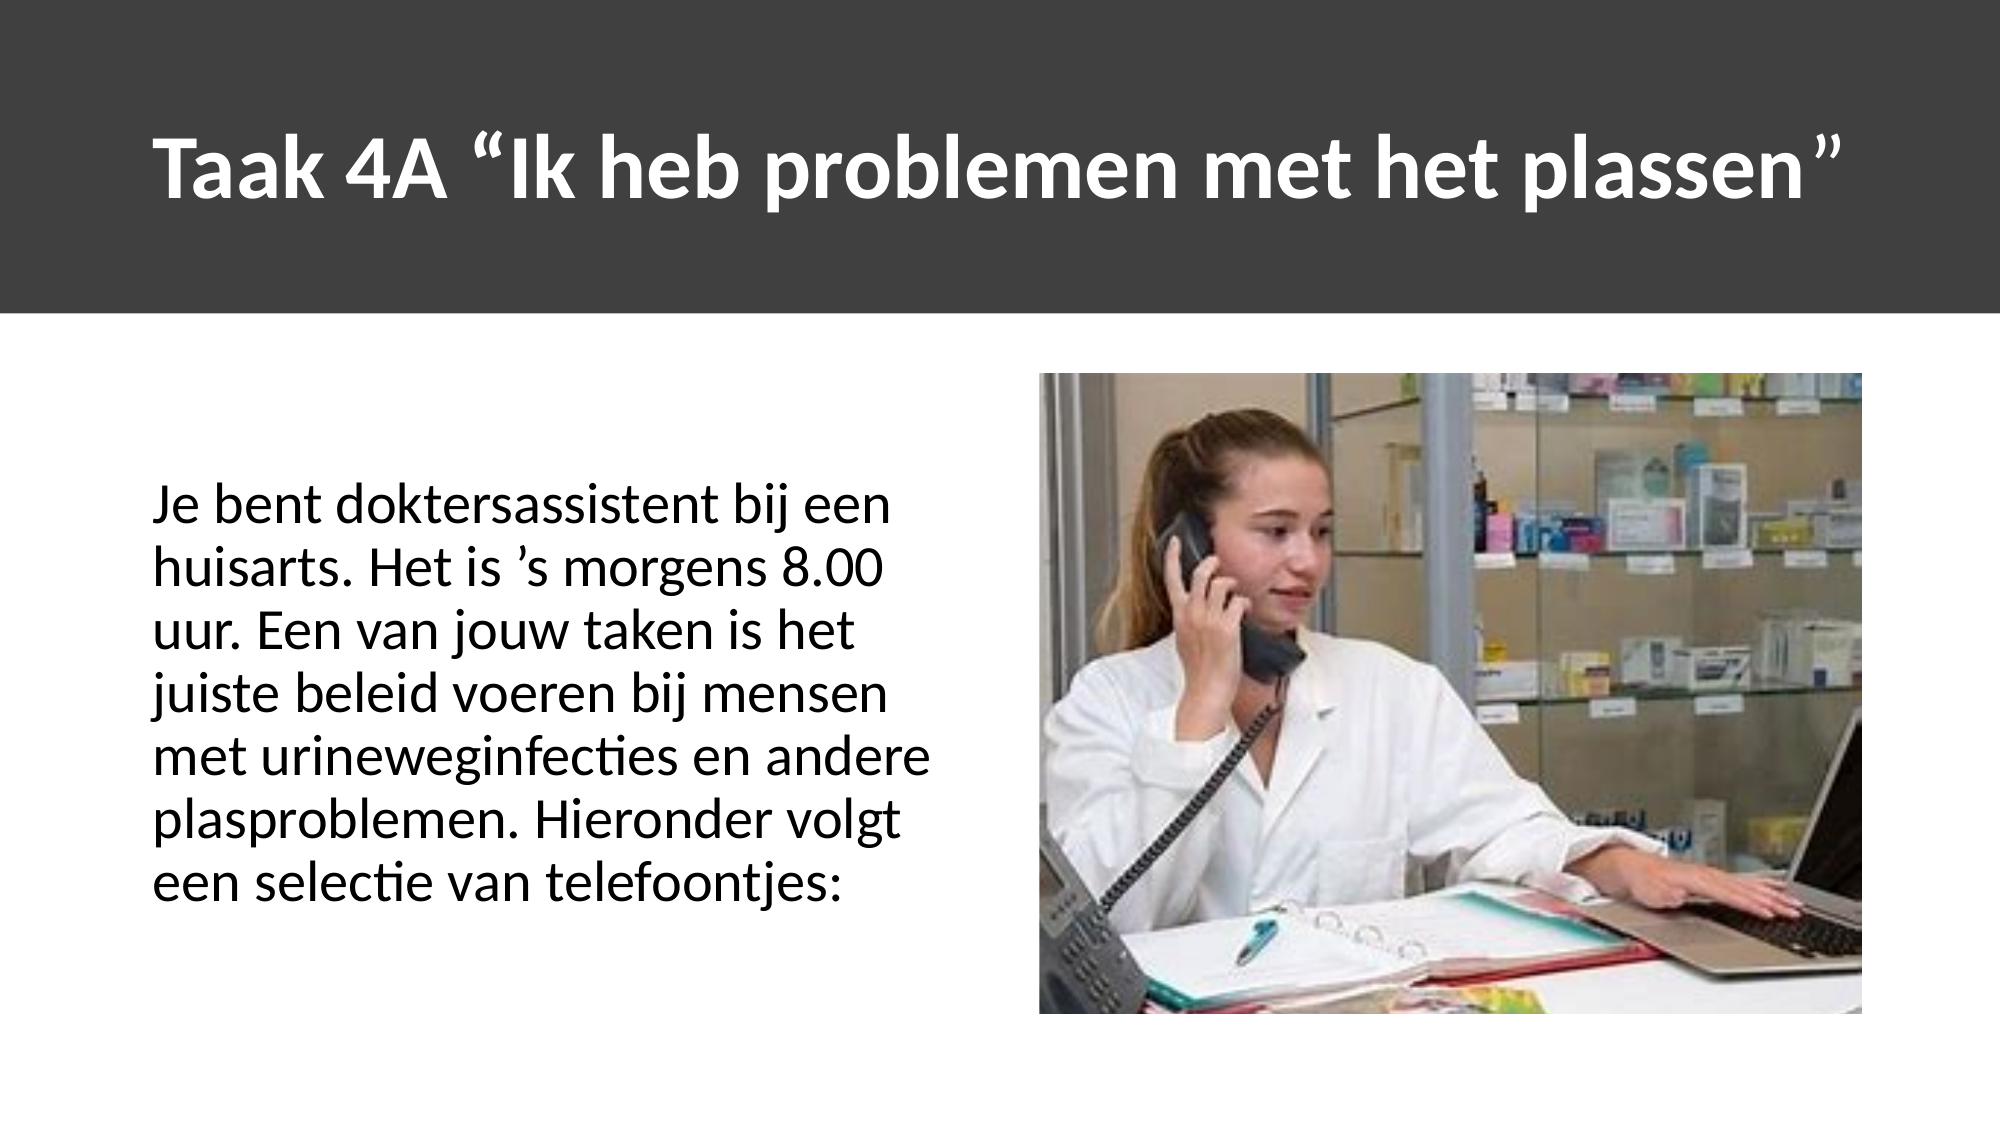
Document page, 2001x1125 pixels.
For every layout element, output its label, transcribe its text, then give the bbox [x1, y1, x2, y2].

picture [1039, 373, 1862, 1014]
list Je bent doktersassistent bij een huisarts. Het is ’s morgens 8.00 uur. Een van jouw taken is het juiste beleid voeren bij mensen met urineweginfecties en andere plasproblemen. Hieronder volgt een selectie van telefoontjes: [138, 373, 961, 1014]
text_box [0, 0, 2000, 314]
title Taak 4A “Ik heb problemen met het plassen” [137, 60, 1863, 278]
